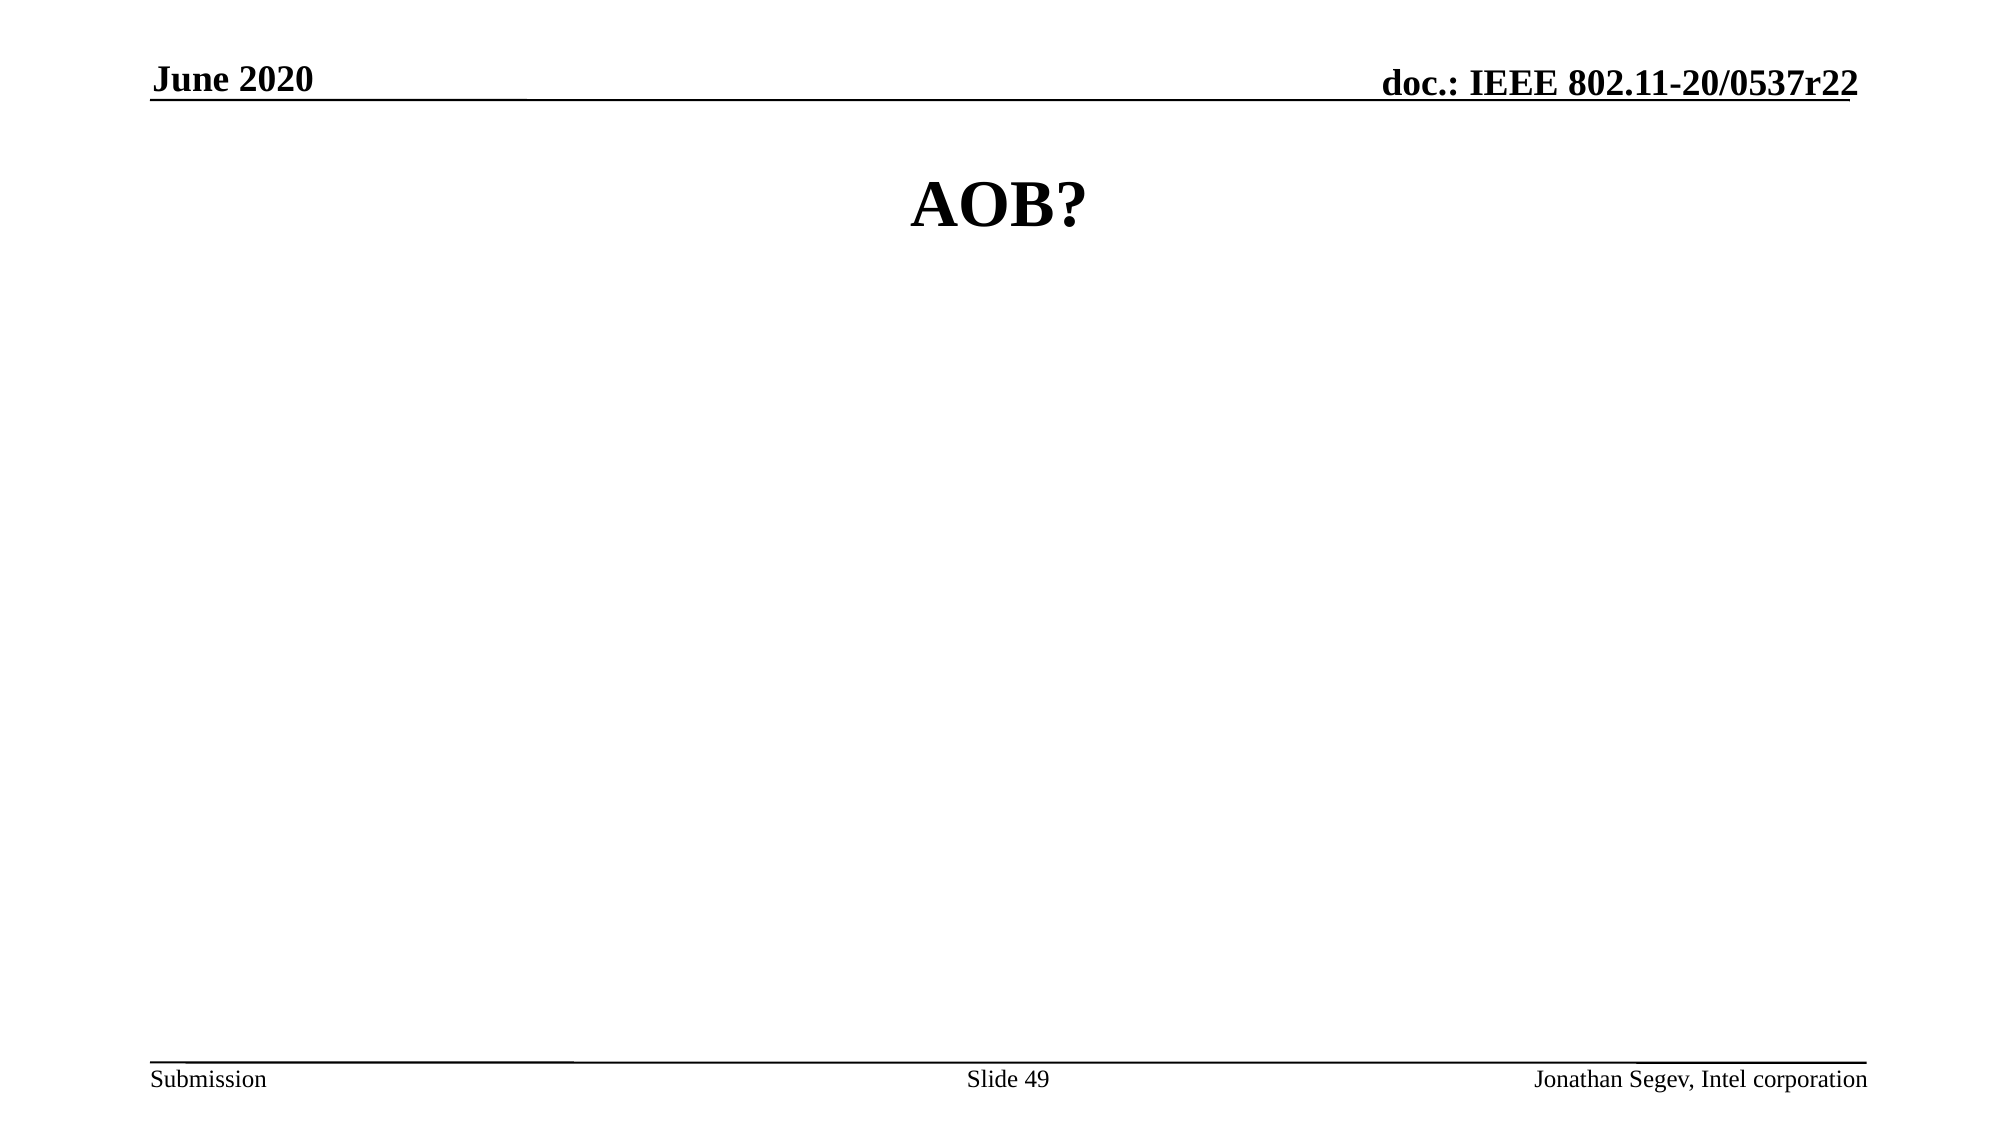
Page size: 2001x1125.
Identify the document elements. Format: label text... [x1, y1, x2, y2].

title AOB? [149, 112, 1850, 288]
slide_number Slide 49 [950, 1061, 1067, 1123]
footer Jonathan Segev, Intel corporation [1171, 1061, 1869, 1093]
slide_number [152, 54, 563, 100]
